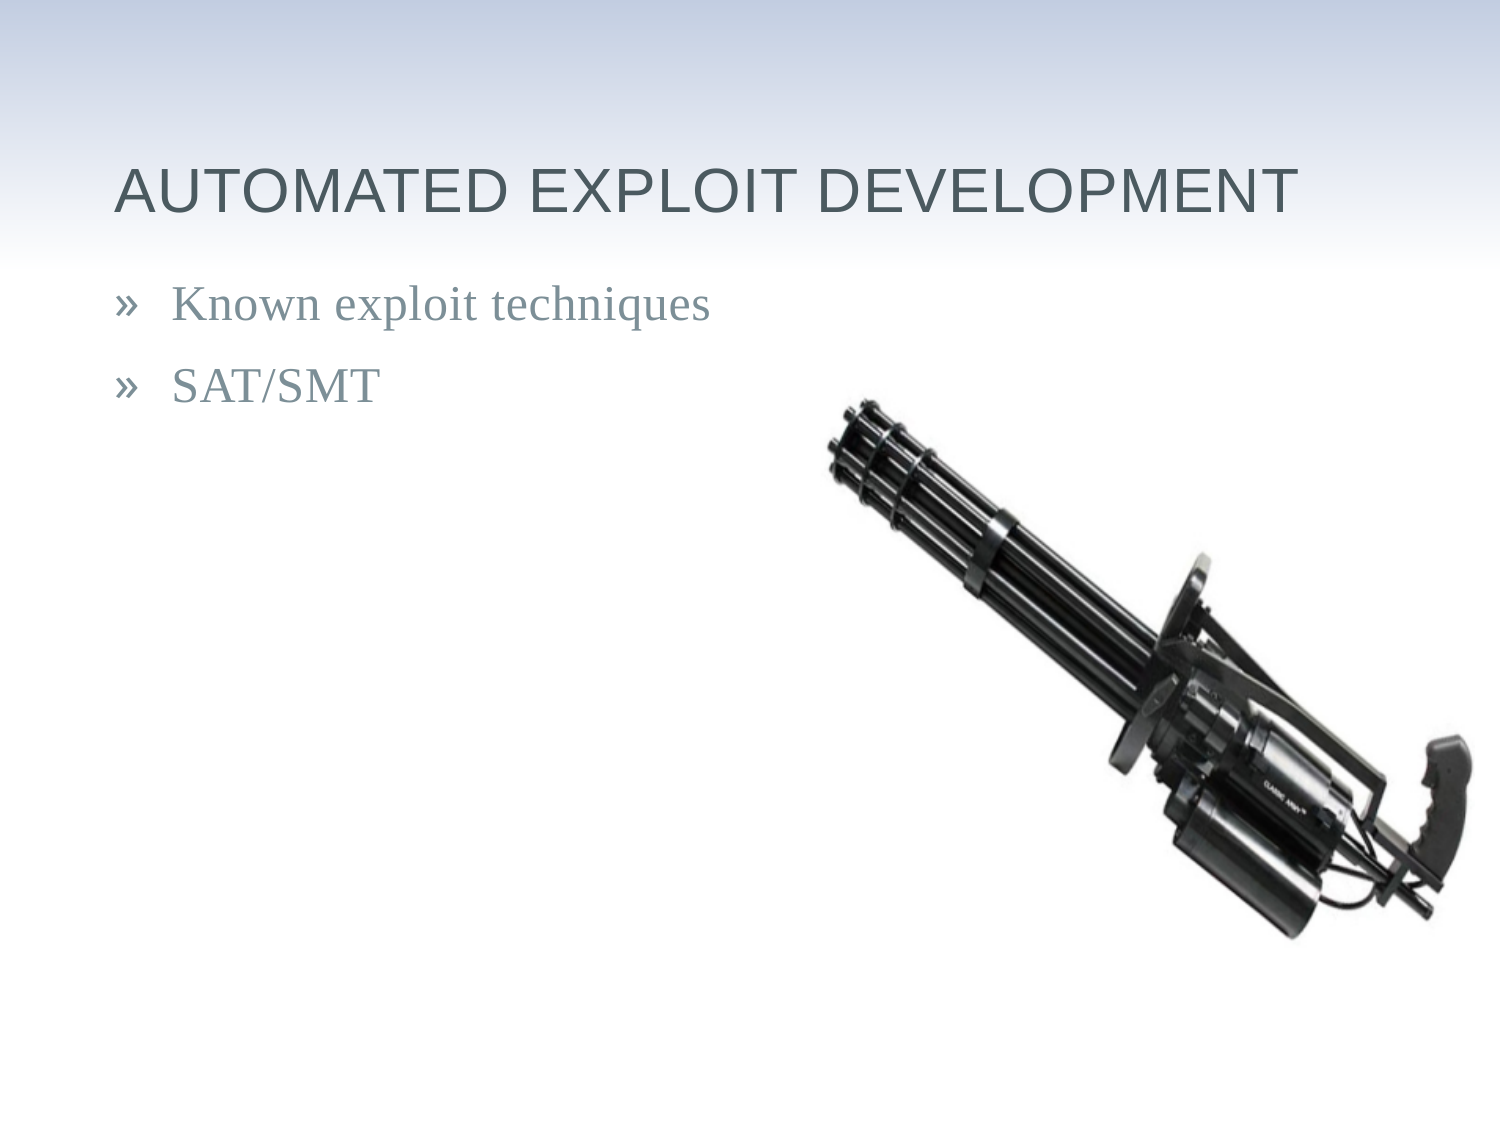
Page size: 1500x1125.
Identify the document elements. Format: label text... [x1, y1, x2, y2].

list Known exploit techniques SAT/SMT [99, 262, 821, 938]
title Automated exploit development [99, 45, 1400, 233]
picture [820, 380, 1475, 980]
